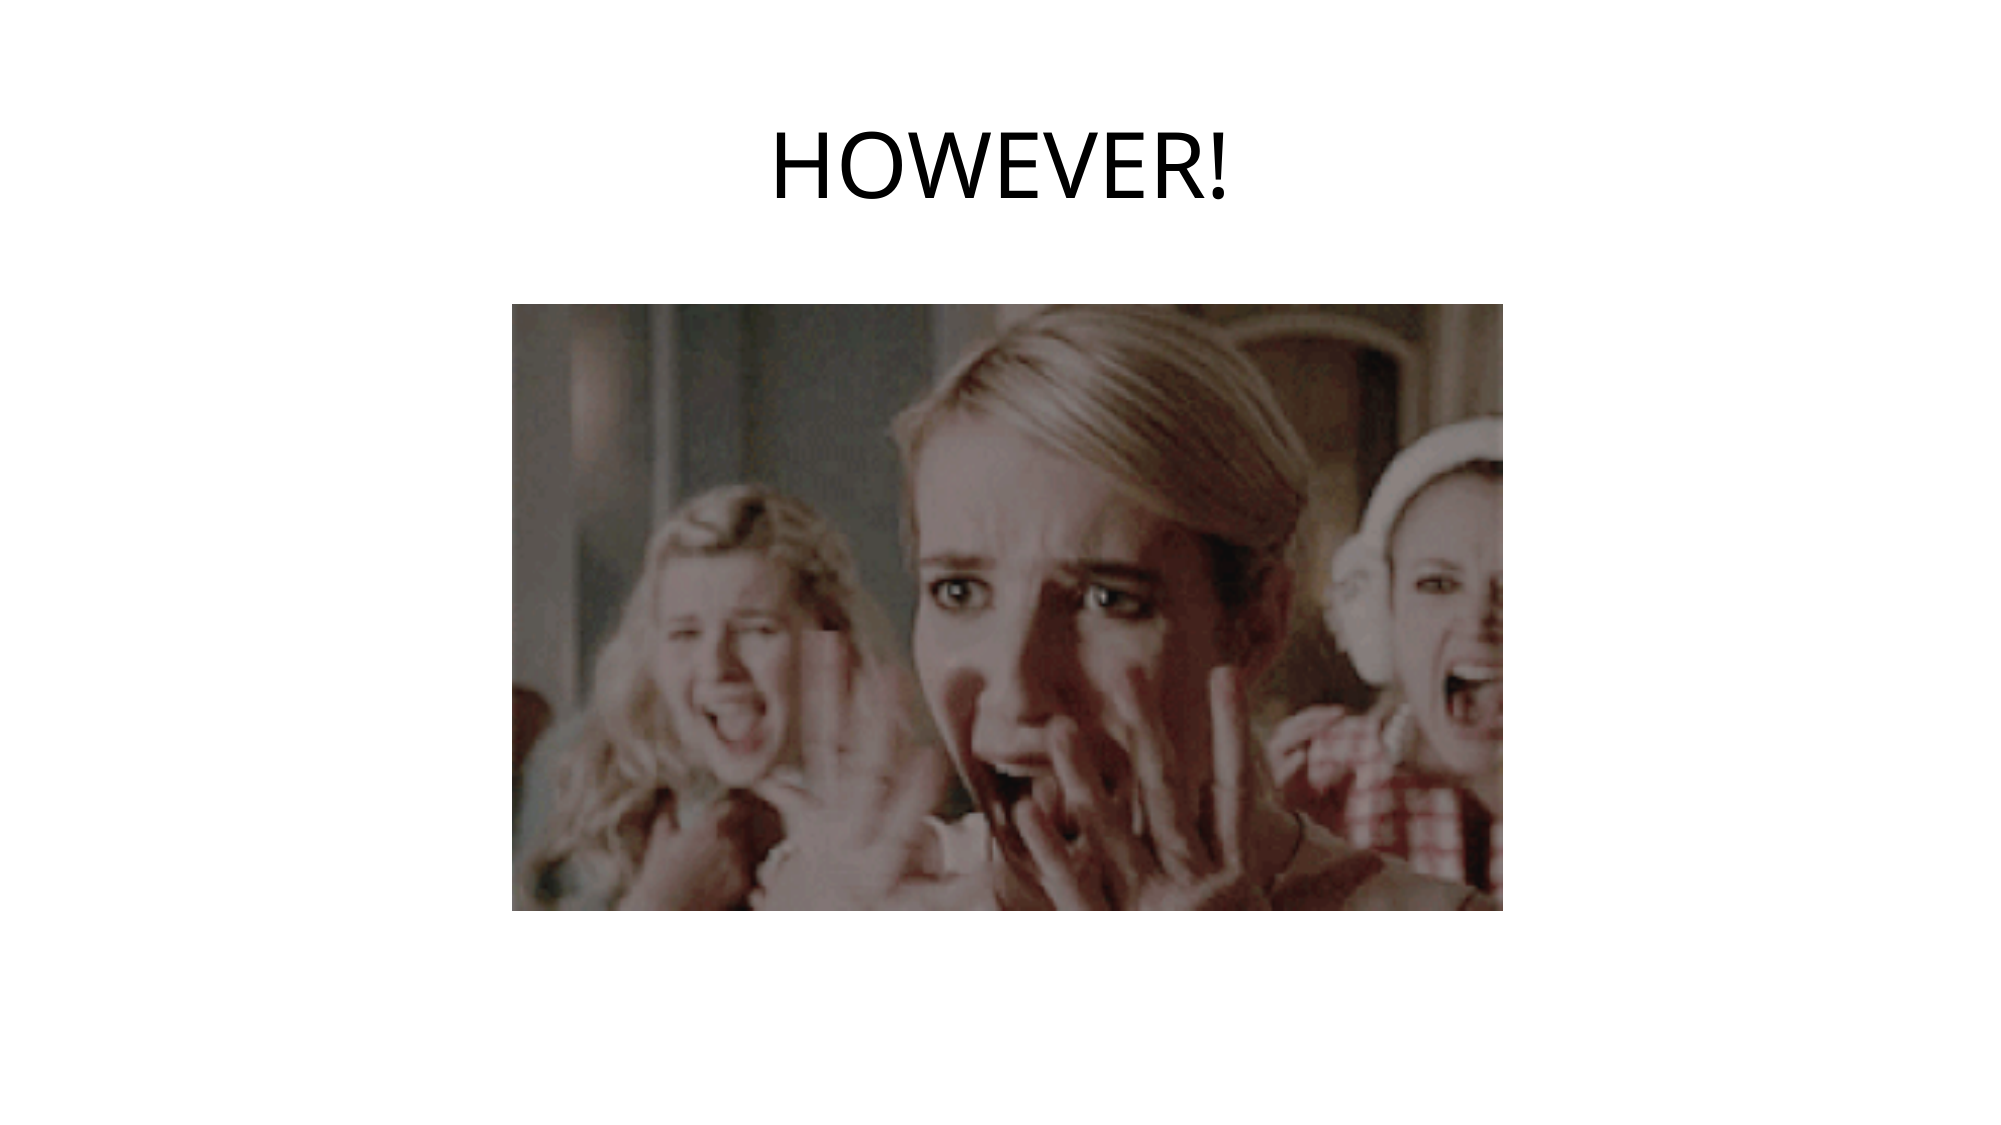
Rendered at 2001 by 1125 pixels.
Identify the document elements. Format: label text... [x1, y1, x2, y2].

picture [512, 304, 1503, 911]
title HOWEVER! [137, 59, 1863, 278]
